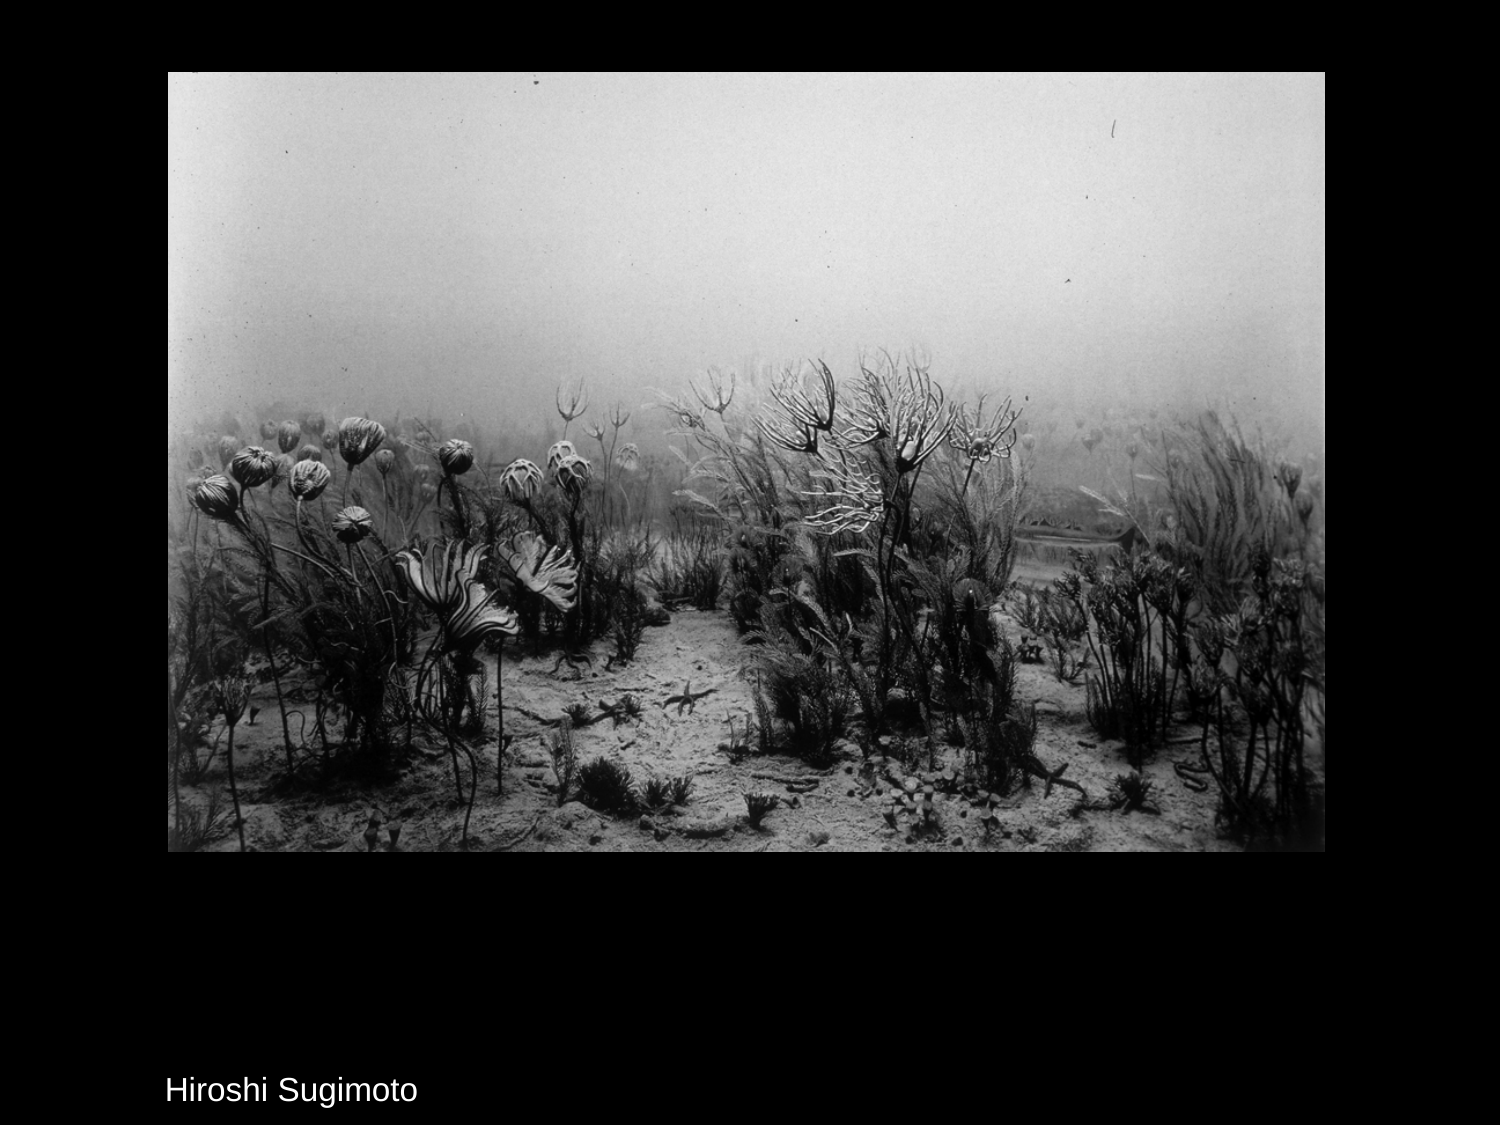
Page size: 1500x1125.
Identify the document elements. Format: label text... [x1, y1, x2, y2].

text_box Hiroshi Sugimoto [149, 1060, 1350, 1124]
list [168, 72, 1326, 853]
